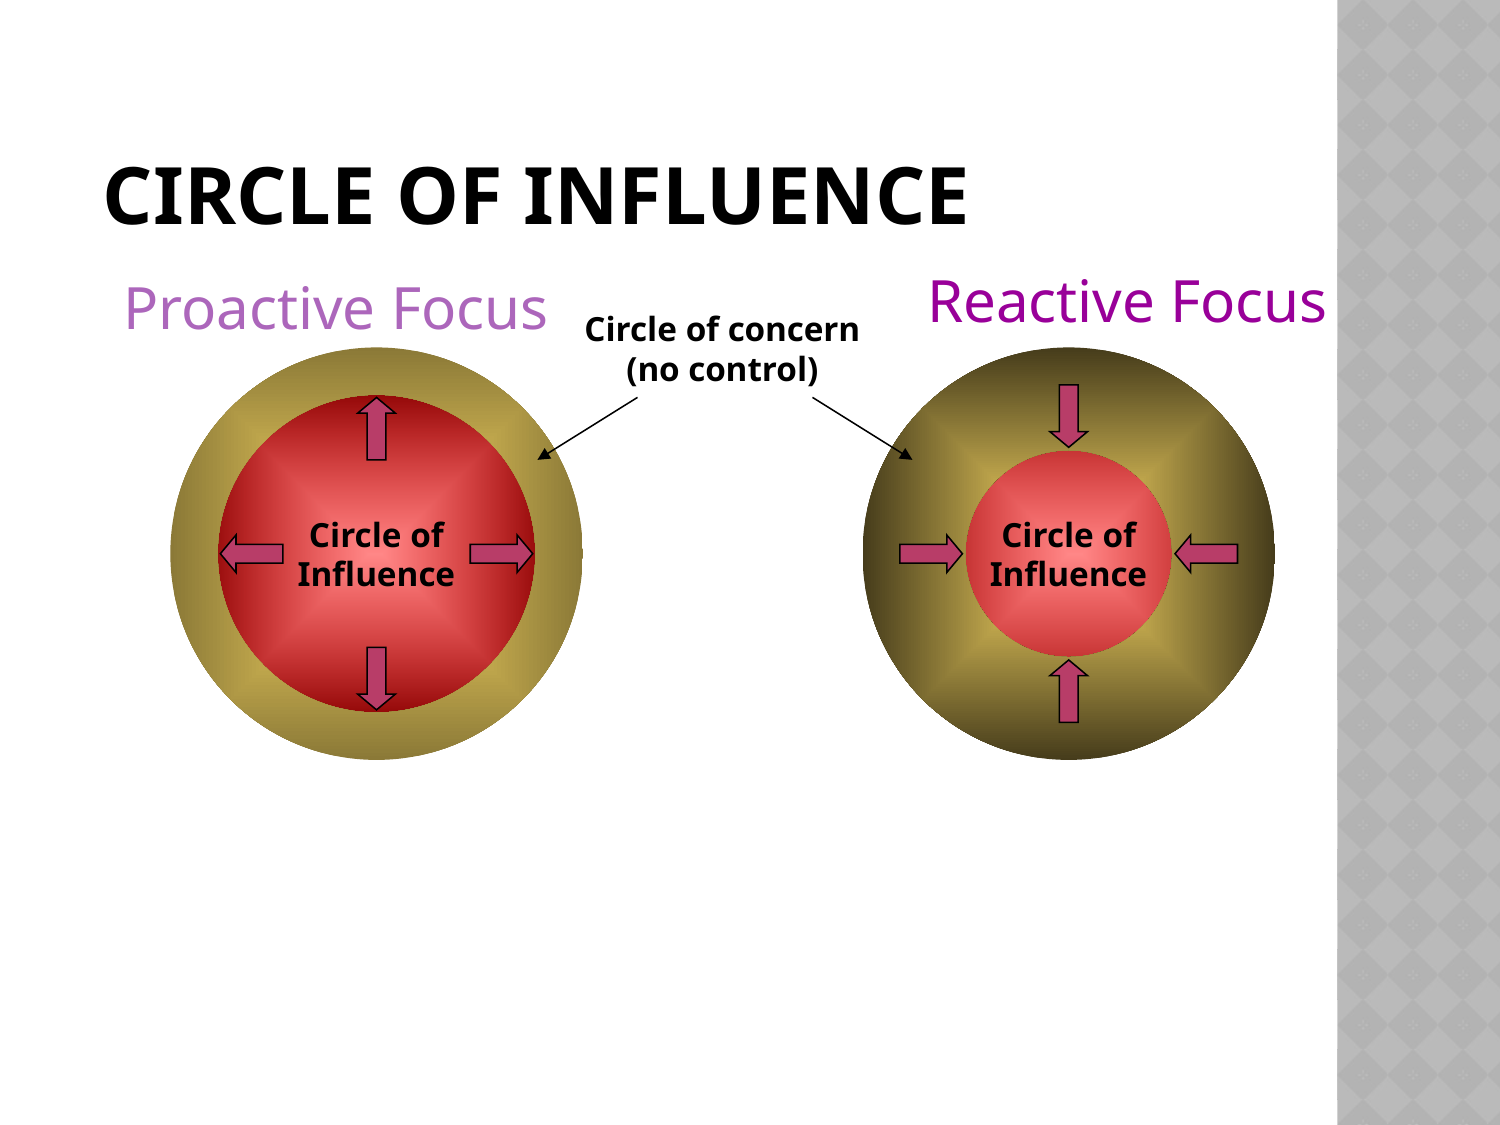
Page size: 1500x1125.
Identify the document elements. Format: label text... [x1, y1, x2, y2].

text_box [966, 451, 1172, 657]
text_box Circle of concern (no control) [569, 301, 876, 396]
text_box [1049, 659, 1088, 723]
text_box [218, 395, 535, 712]
text_box [357, 647, 396, 710]
text_box [470, 534, 533, 573]
text_box Circle of Influence [862, 347, 1276, 760]
text_box [220, 534, 283, 573]
text_box [899, 534, 963, 573]
text_box [357, 397, 396, 460]
text_box [812, 397, 913, 460]
text_box Reactive Focus [912, 256, 1343, 342]
text_box [537, 397, 638, 460]
text_box [1175, 534, 1238, 573]
text_box Circle of Influence [170, 347, 583, 760]
text_box [1049, 384, 1088, 448]
title Circle of Influence [75, 52, 1263, 240]
text_box Proactive Focus [108, 264, 564, 350]
